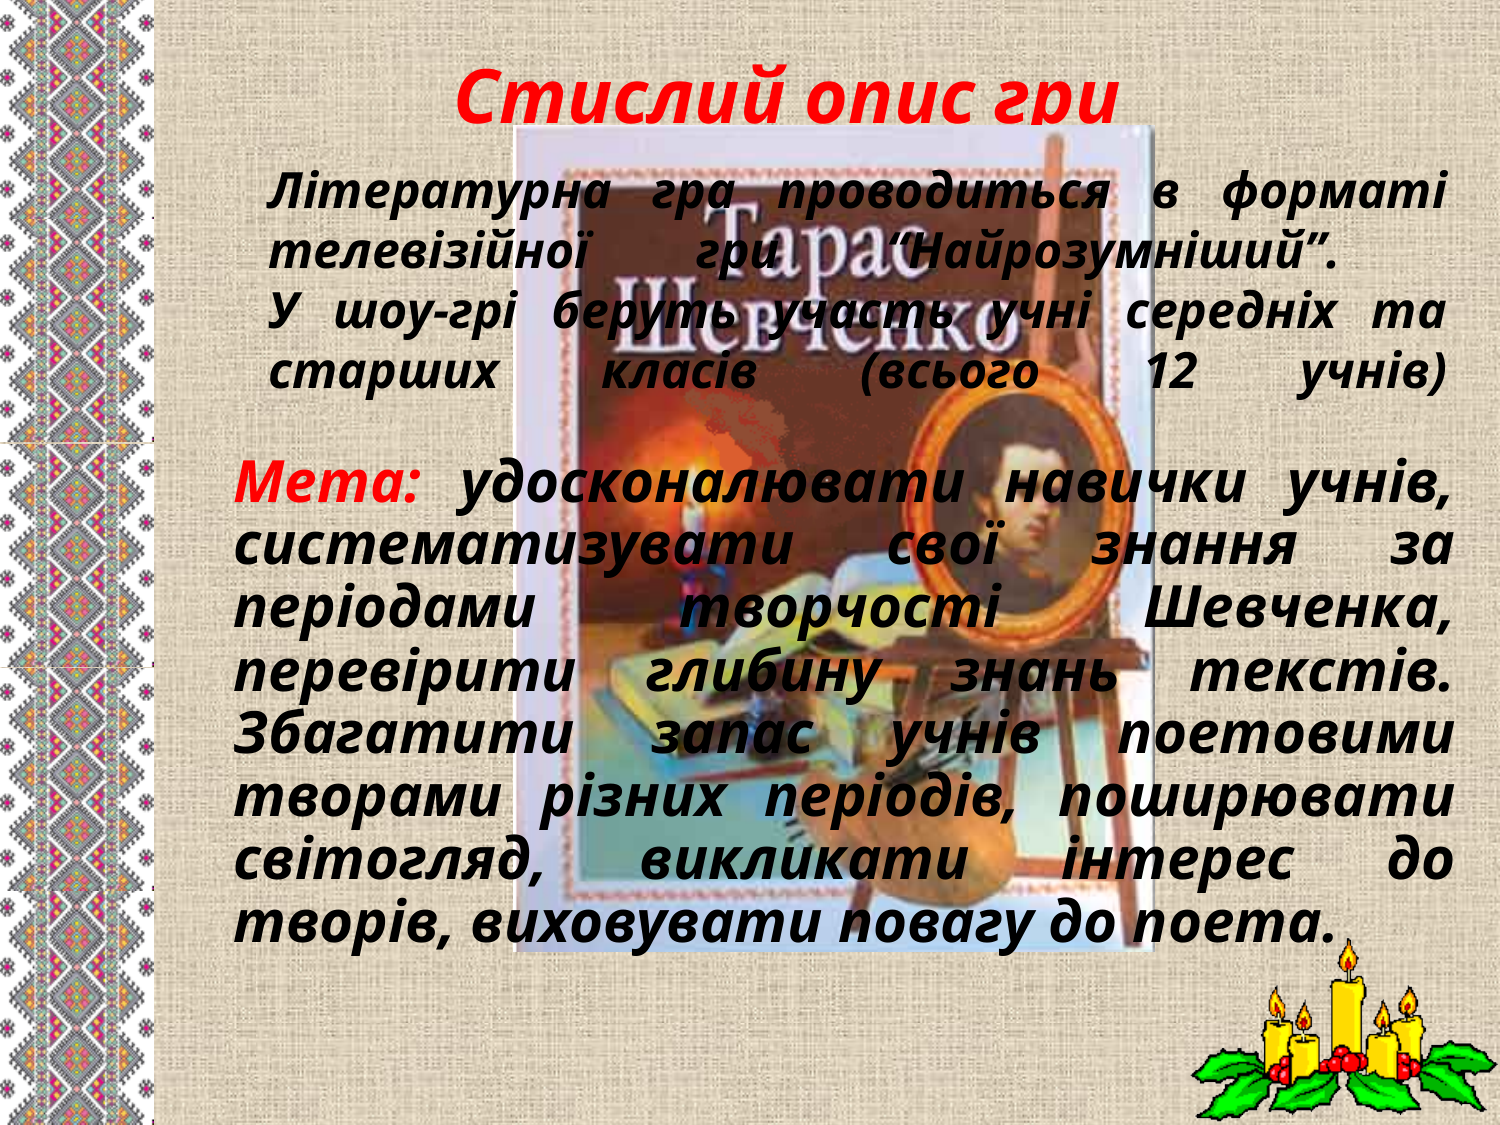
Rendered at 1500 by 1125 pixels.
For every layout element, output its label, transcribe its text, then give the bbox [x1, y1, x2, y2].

picture [0, 0, 1500, 1125]
text_box Літературна гра проводиться в форматі телевізійної гри “Найрозумніший”. У шоу-грі беруть участь учні середніх та старших класів (всього 12 учнів) [1160, 160, 1463, 444]
subtitle Мета: удосконалювати навички учнів, систематизувати свої знання за періодами творчості Шевченка, перевірити глибину знань текстів. Збагатити запас учнів поетовими творами різних періодів, поширювати світогляд, викликати інтерес до творів, виховувати повагу до поета. [218, 444, 1472, 1035]
text_box Літературна гра проводиться в форматі телевізійної гри “Найрозумніший”. У шоу-грі беруть участь учні середніх та старших класів (всього 12 учнів) [253, 160, 508, 444]
picture [513, 125, 1155, 952]
title Стислий опис гри [154, 0, 1463, 188]
